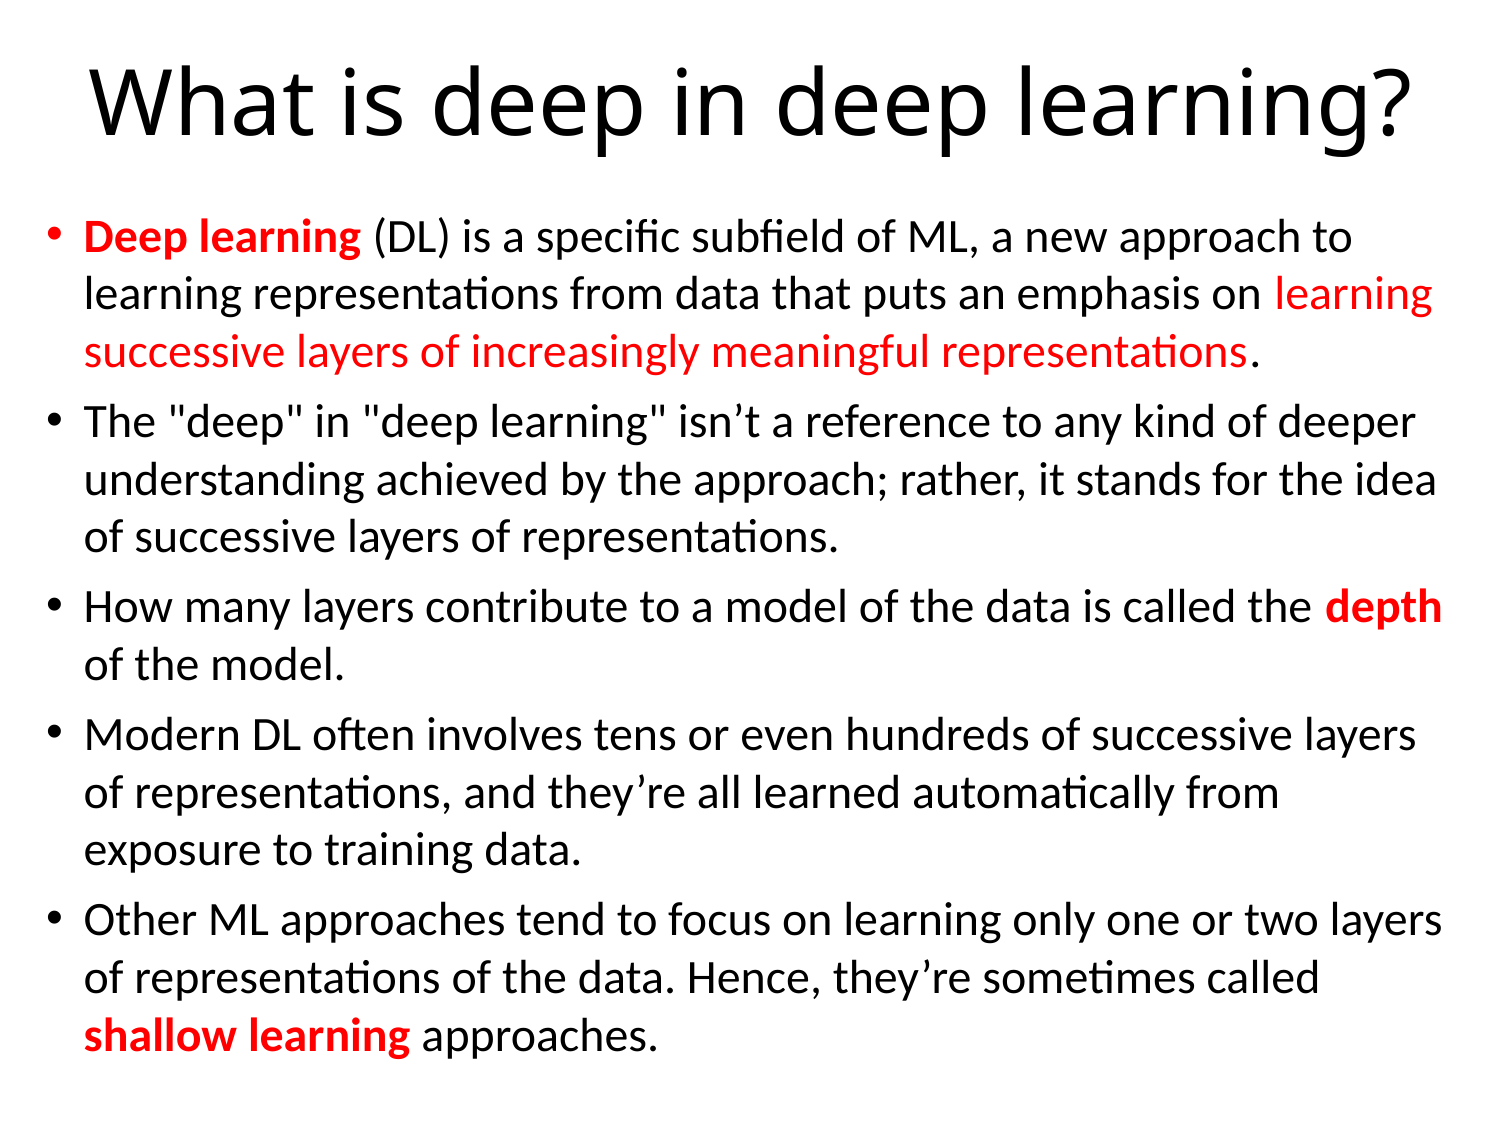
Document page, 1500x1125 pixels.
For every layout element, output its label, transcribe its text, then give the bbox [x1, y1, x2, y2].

title What is deep in deep learning? [73, 45, 1486, 167]
list Deep learning (DL) is a specific subfield of ML, a new approach to learning representations from data that puts an emphasis on learning successive layers of increasingly meaningful representations. The "deep" in "deep learning" isn’t a reference to any kind of deeper understanding achieved by the approach; rather, it stands for the idea of successive layers of representations. How many layers contribute to a model of the data is called the depth of the model. Modern DL often involves tens or even hundreds of successive layers of representations, and they’re all learned automatically from exposure to training data. Other ML approaches tend to focus on learning only one or two layers of representations of the data. Hence, they’re sometimes called shallow learning approaches. [31, 196, 1466, 1102]
